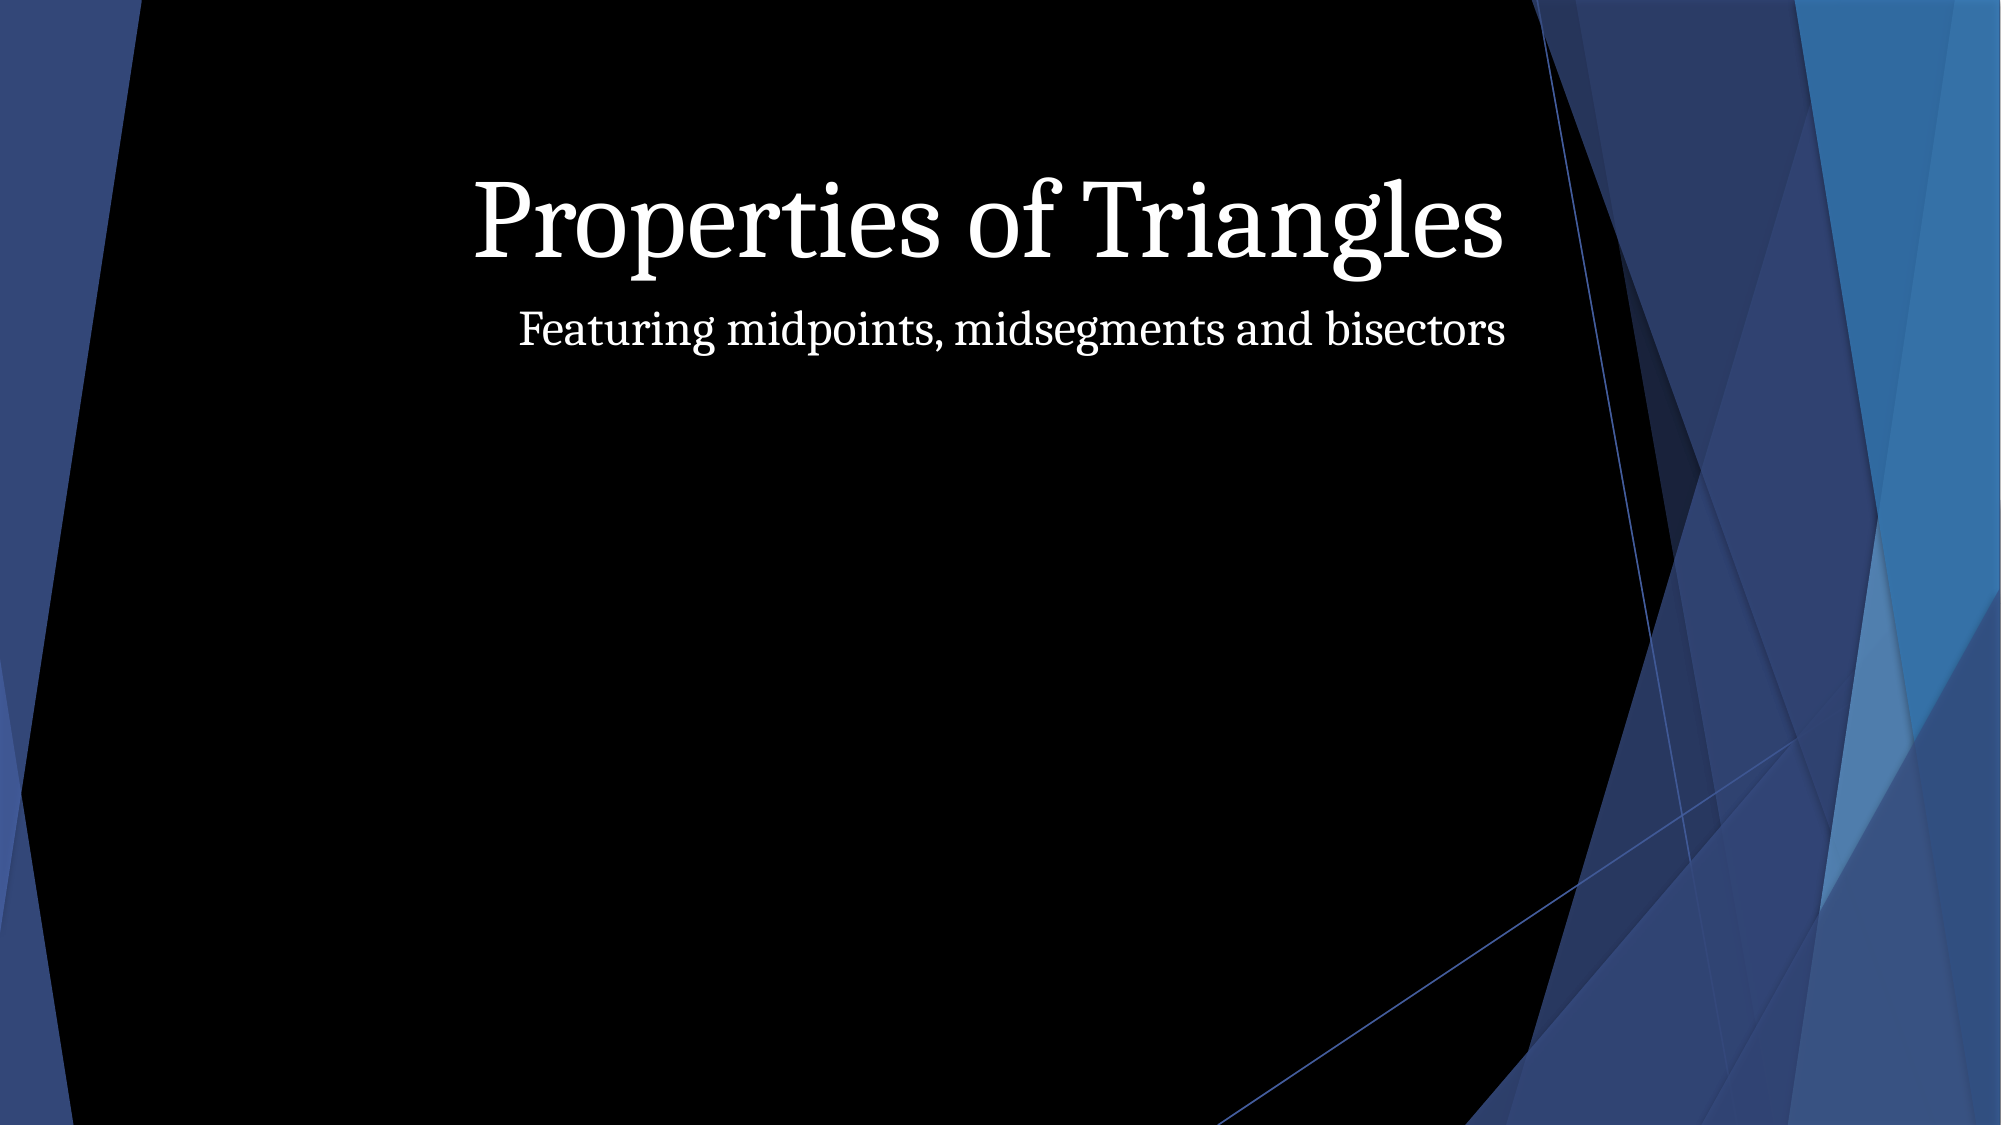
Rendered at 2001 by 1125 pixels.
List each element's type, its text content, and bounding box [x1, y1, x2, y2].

subtitle Featuring midpoints, midsegments and bisectors [247, 287, 1522, 468]
title Properties of Triangles [247, 17, 1522, 287]
